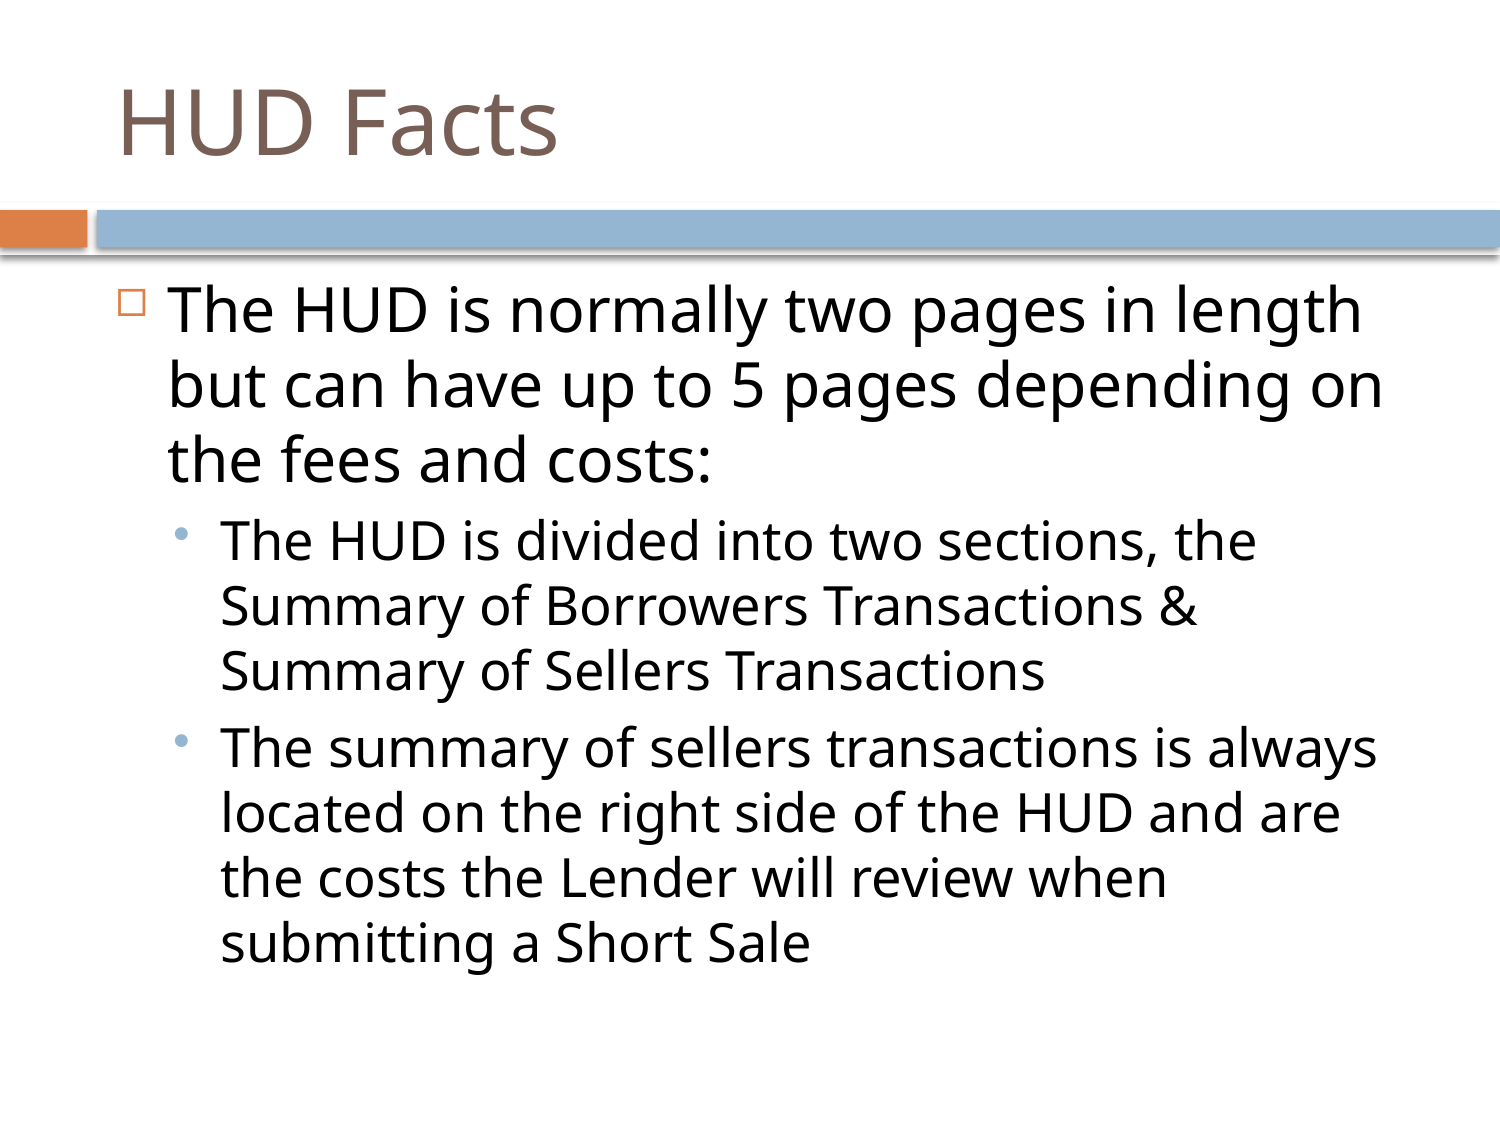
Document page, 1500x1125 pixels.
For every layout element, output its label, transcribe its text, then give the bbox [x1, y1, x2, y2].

list The HUD is normally two pages in length but can have up to 5 pages depending on the fees and costs: The HUD is divided into two sections, the Summary of Borrowers Transactions & Summary of Sellers Transactions The summary of sellers transactions is always located on the right side of the HUD and are the costs the Lender will review when submitting a Short Sale [100, 262, 1438, 1000]
title HUD Facts [100, 37, 1438, 200]
